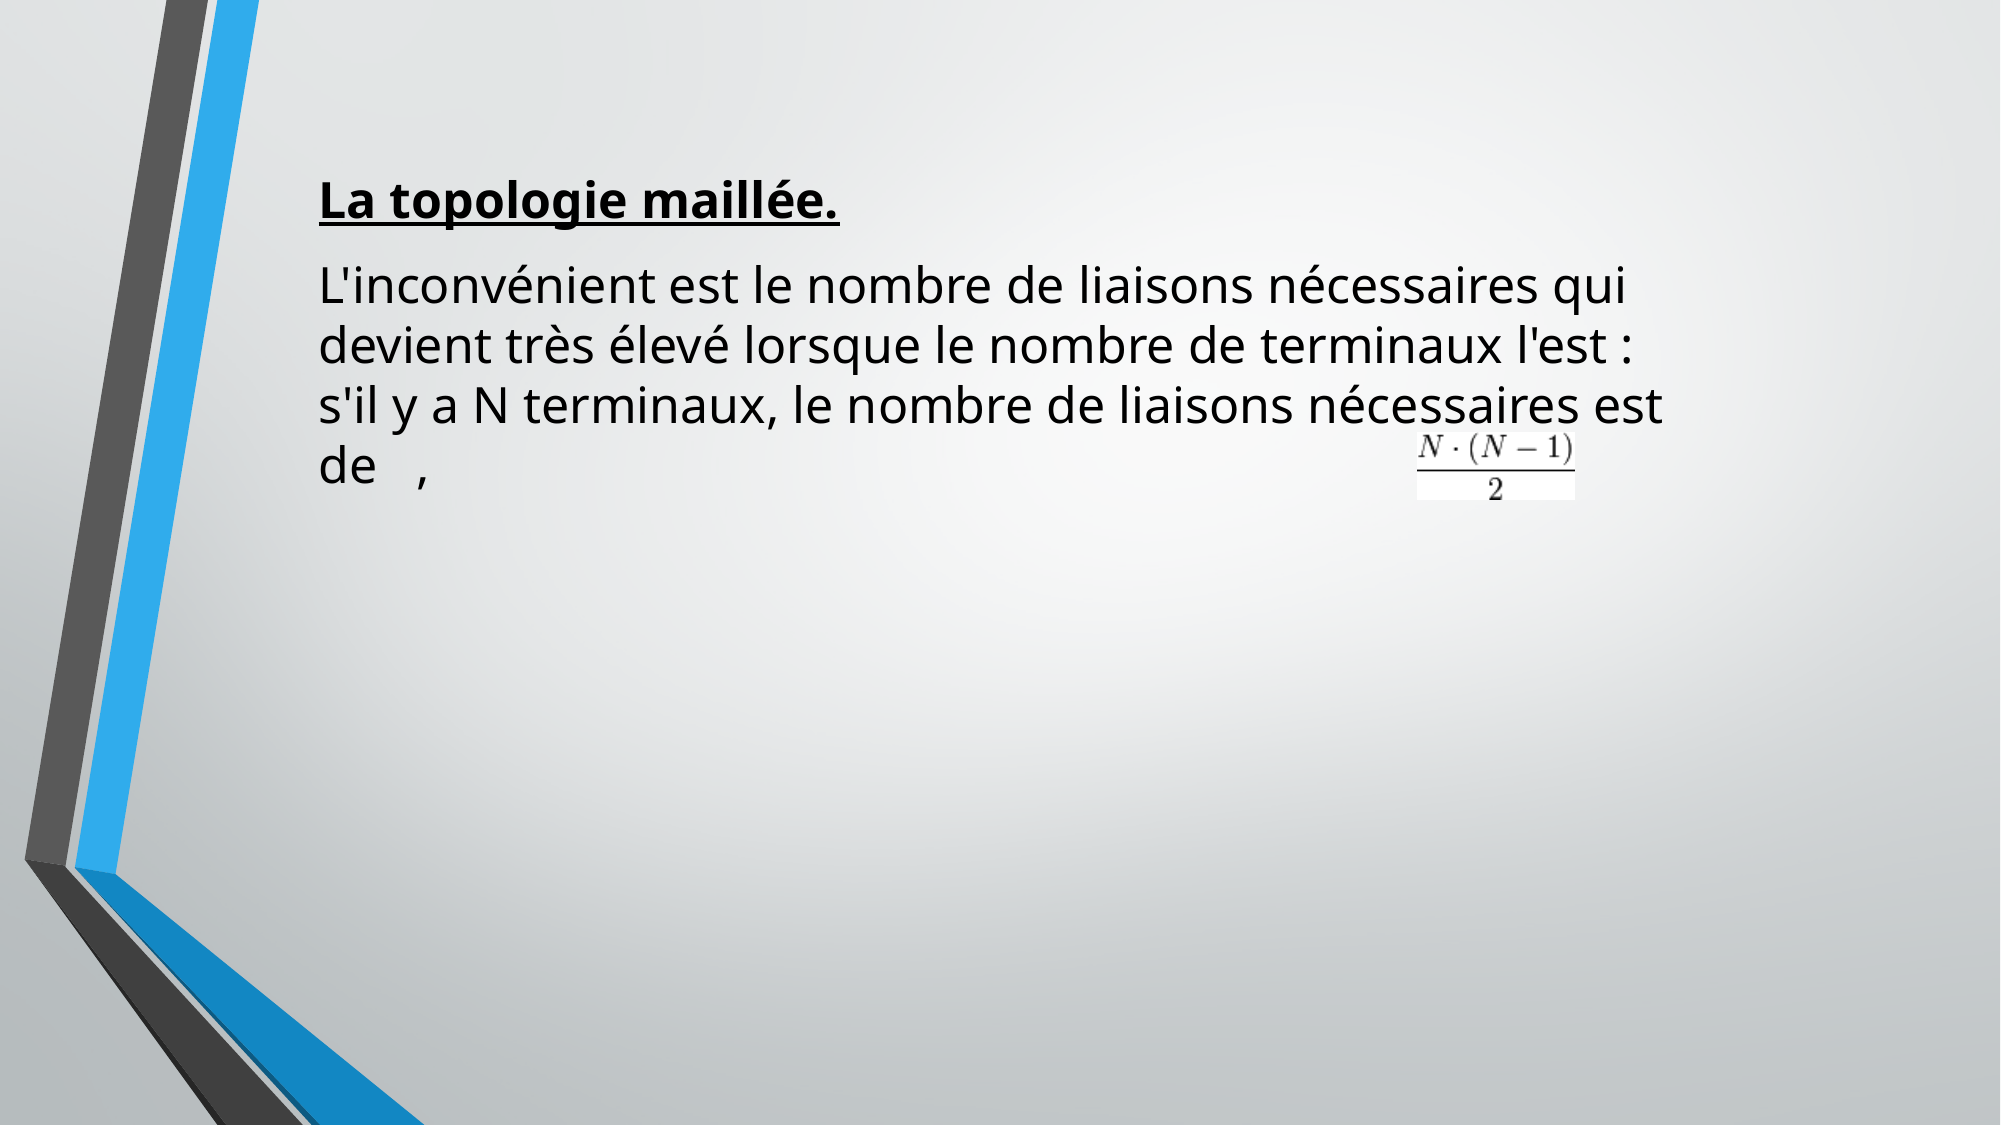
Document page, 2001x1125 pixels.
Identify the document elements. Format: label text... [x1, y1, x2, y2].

text_box La topologie maillée. L'inconvénient est le nombre de liaisons nécessaires qui devient très élevé lorsque le nombre de terminaux l'est : s'il y a N terminaux, le nombre de liaisons nécessaires est de , [303, 160, 1680, 621]
picture [1417, 432, 1575, 500]
